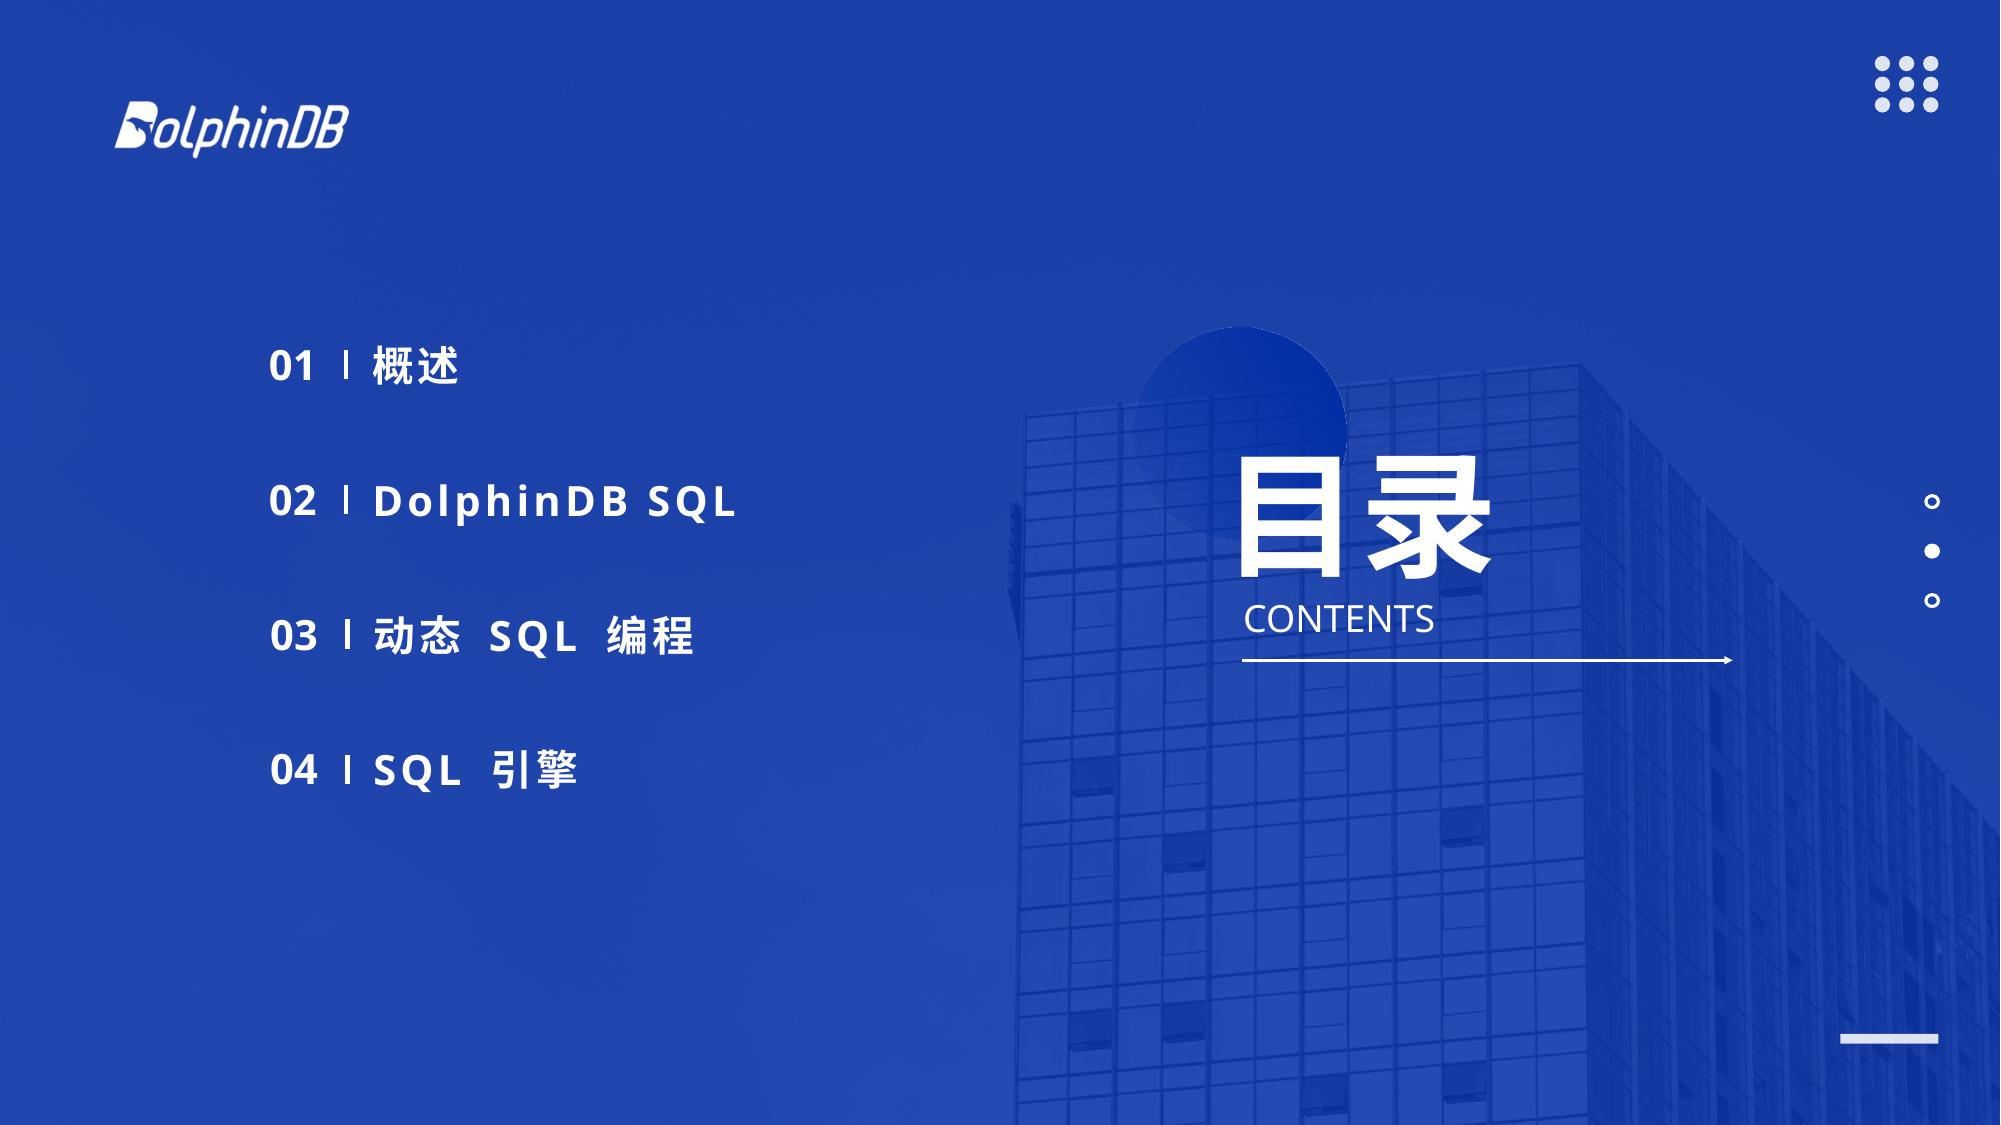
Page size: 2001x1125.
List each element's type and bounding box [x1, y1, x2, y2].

text_box [1925, 495, 1939, 607]
text_box [1874, 55, 1939, 113]
text_box [255, 735, 767, 803]
text_box [254, 466, 766, 533]
text_box [255, 600, 767, 668]
text_box [254, 331, 766, 398]
picture [0, 0, 2000, 1125]
